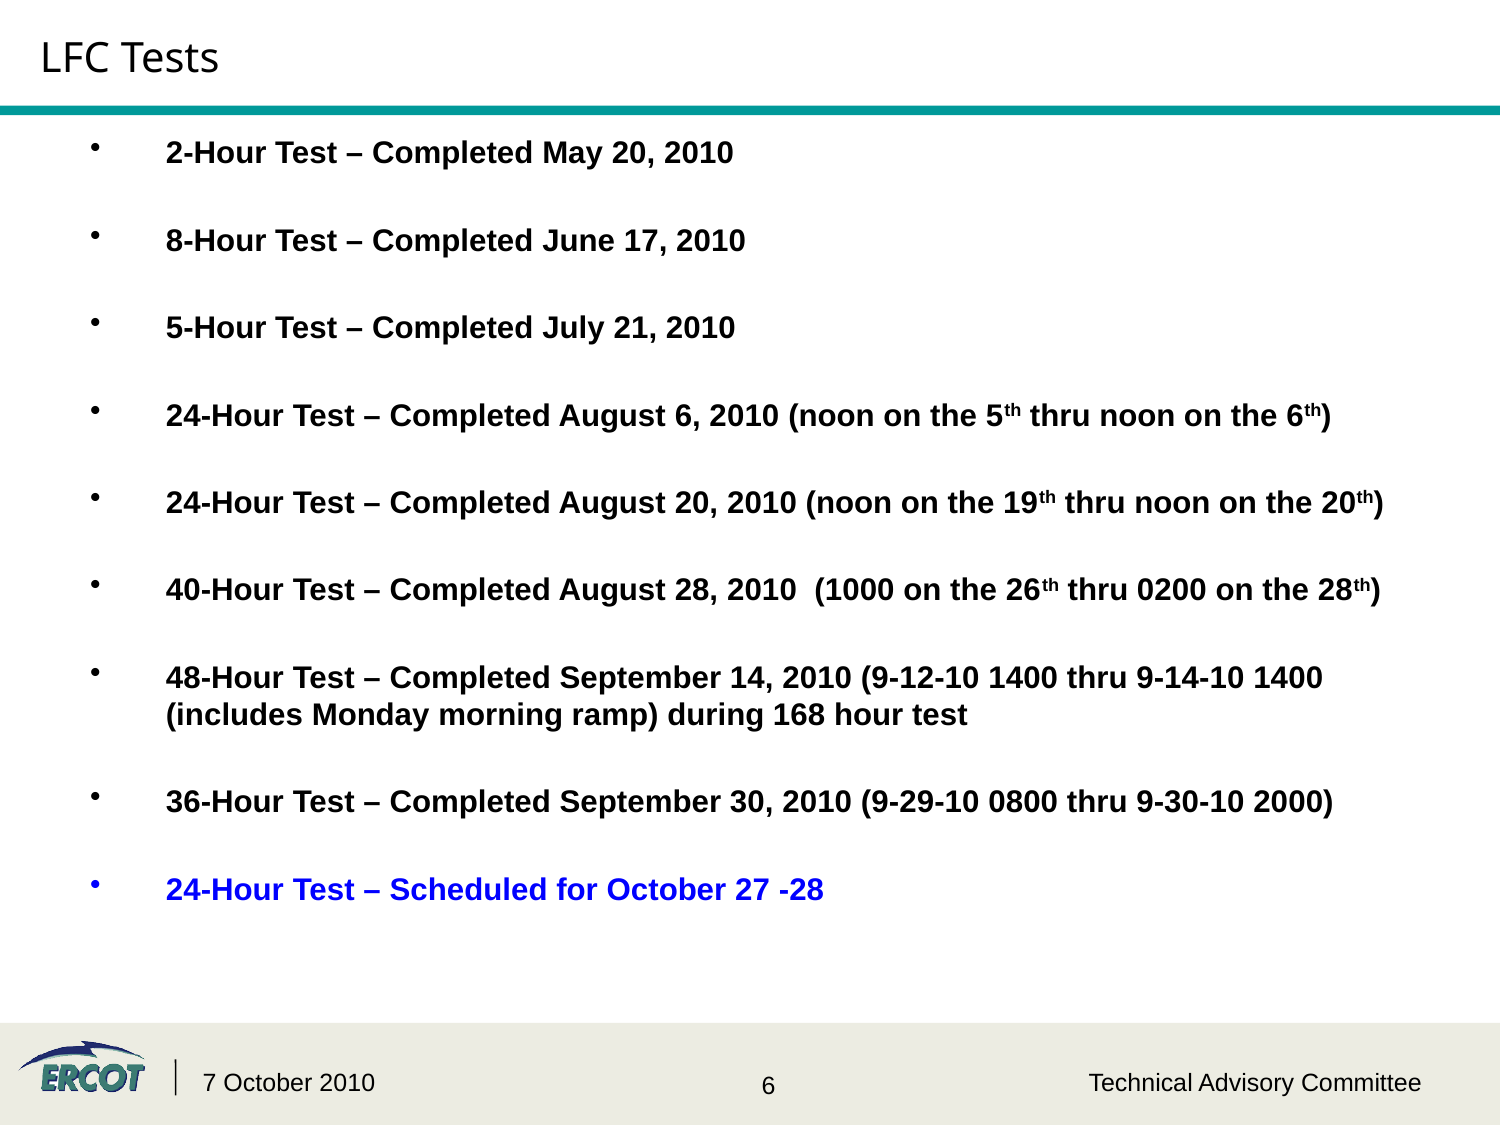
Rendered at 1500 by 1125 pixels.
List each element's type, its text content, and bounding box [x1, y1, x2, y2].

footer Technical Advisory Committee [1024, 1059, 1438, 1125]
title LFC Tests [24, 0, 1451, 113]
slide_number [187, 1059, 538, 1125]
picture [10, 1031, 151, 1111]
list 2-Hour Test – Completed May 20, 2010 8-Hour Test – Completed June 17, 2010 5-Hour Test – Completed July 21, 2010 24-Hour Test – Completed August 6, 2010 (noon on the 5th thru noon on the 6th) 24-Hour Test – Completed August 20, 2010 (noon on the 19th thru noon on the 20th) 40-Hour Test – Completed August 28, 2010 (1000 on the 26th thru 0200 on the 28th) 48-Hour Test – Completed September 14, 2010 (9-12-10 1400 thru 9-14-10 1400 (includes Monday morning ramp) during 168 hour test 36-Hour Test – Completed September 30, 2010 (9-29-10 0800 thru 9-30-10 2000) 24-Hour Test – Scheduled for October 27 -28 [74, 124, 1426, 1013]
